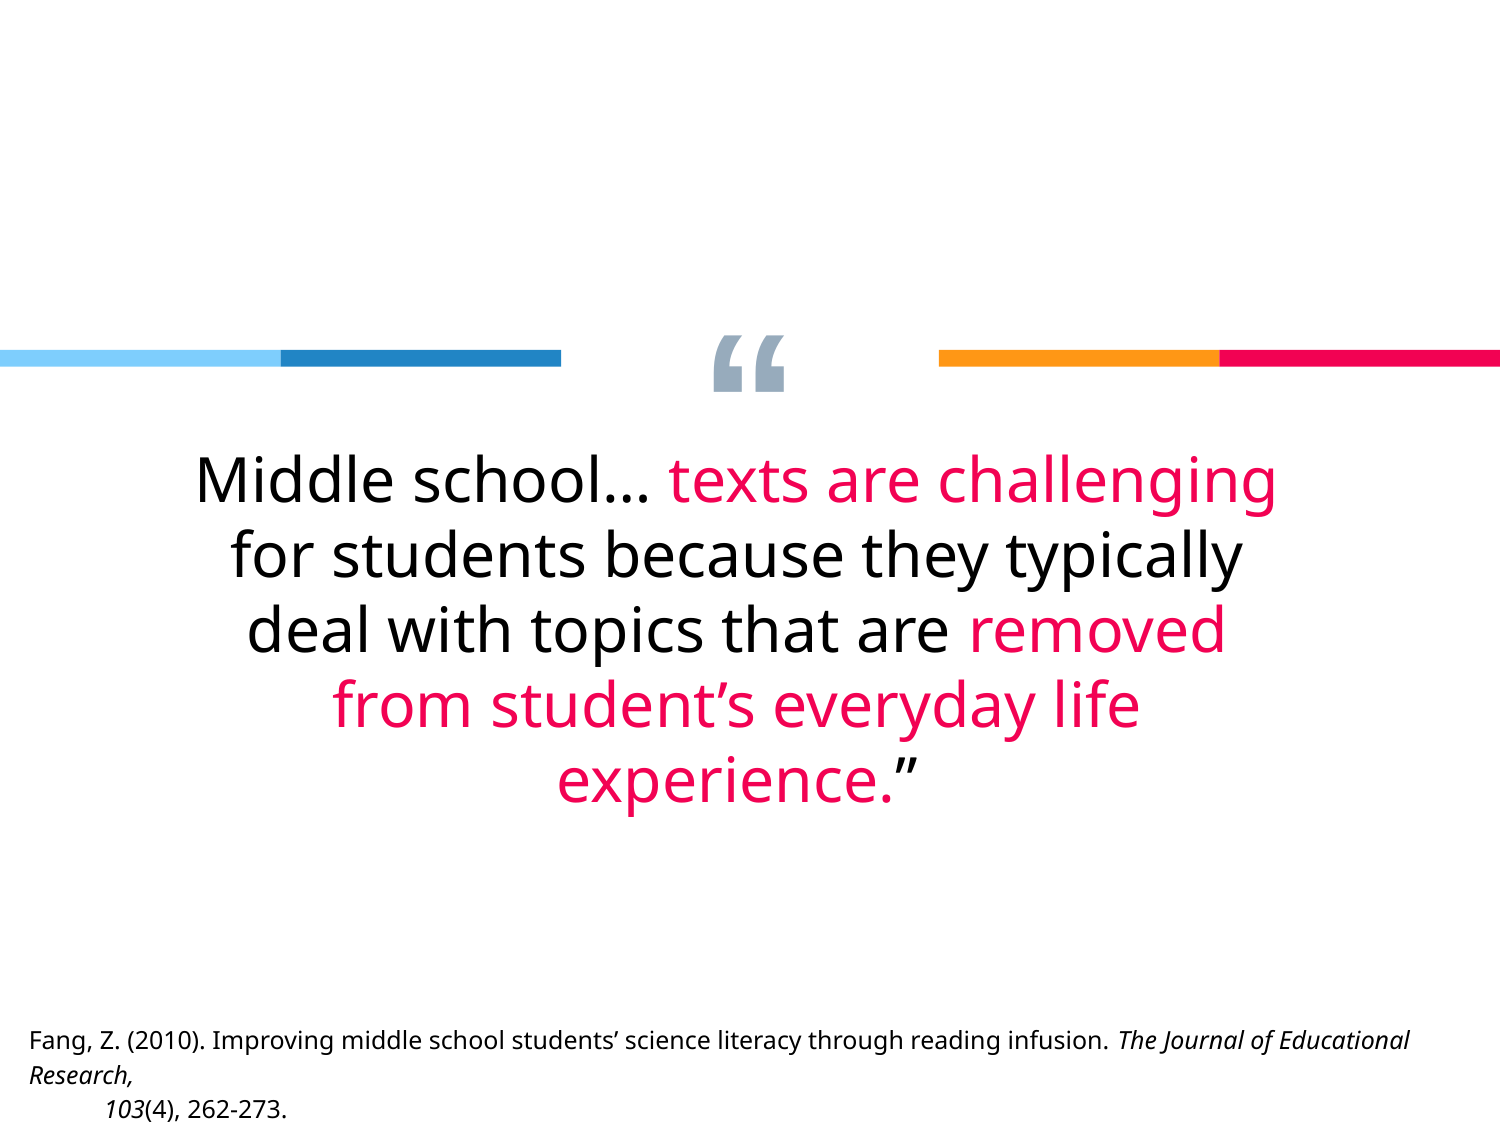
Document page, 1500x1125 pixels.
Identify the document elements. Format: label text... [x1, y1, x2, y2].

list Middle school… texts are challenging for students because they typically deal with topics that are removed from student’s everyday life experience.” [163, 425, 1312, 776]
text_box Fang, Z. (2010). Improving middle school students’ science literacy through reading infusion. The Journal of Educational Research, 103(4), 262-273. [13, 1005, 1462, 1125]
